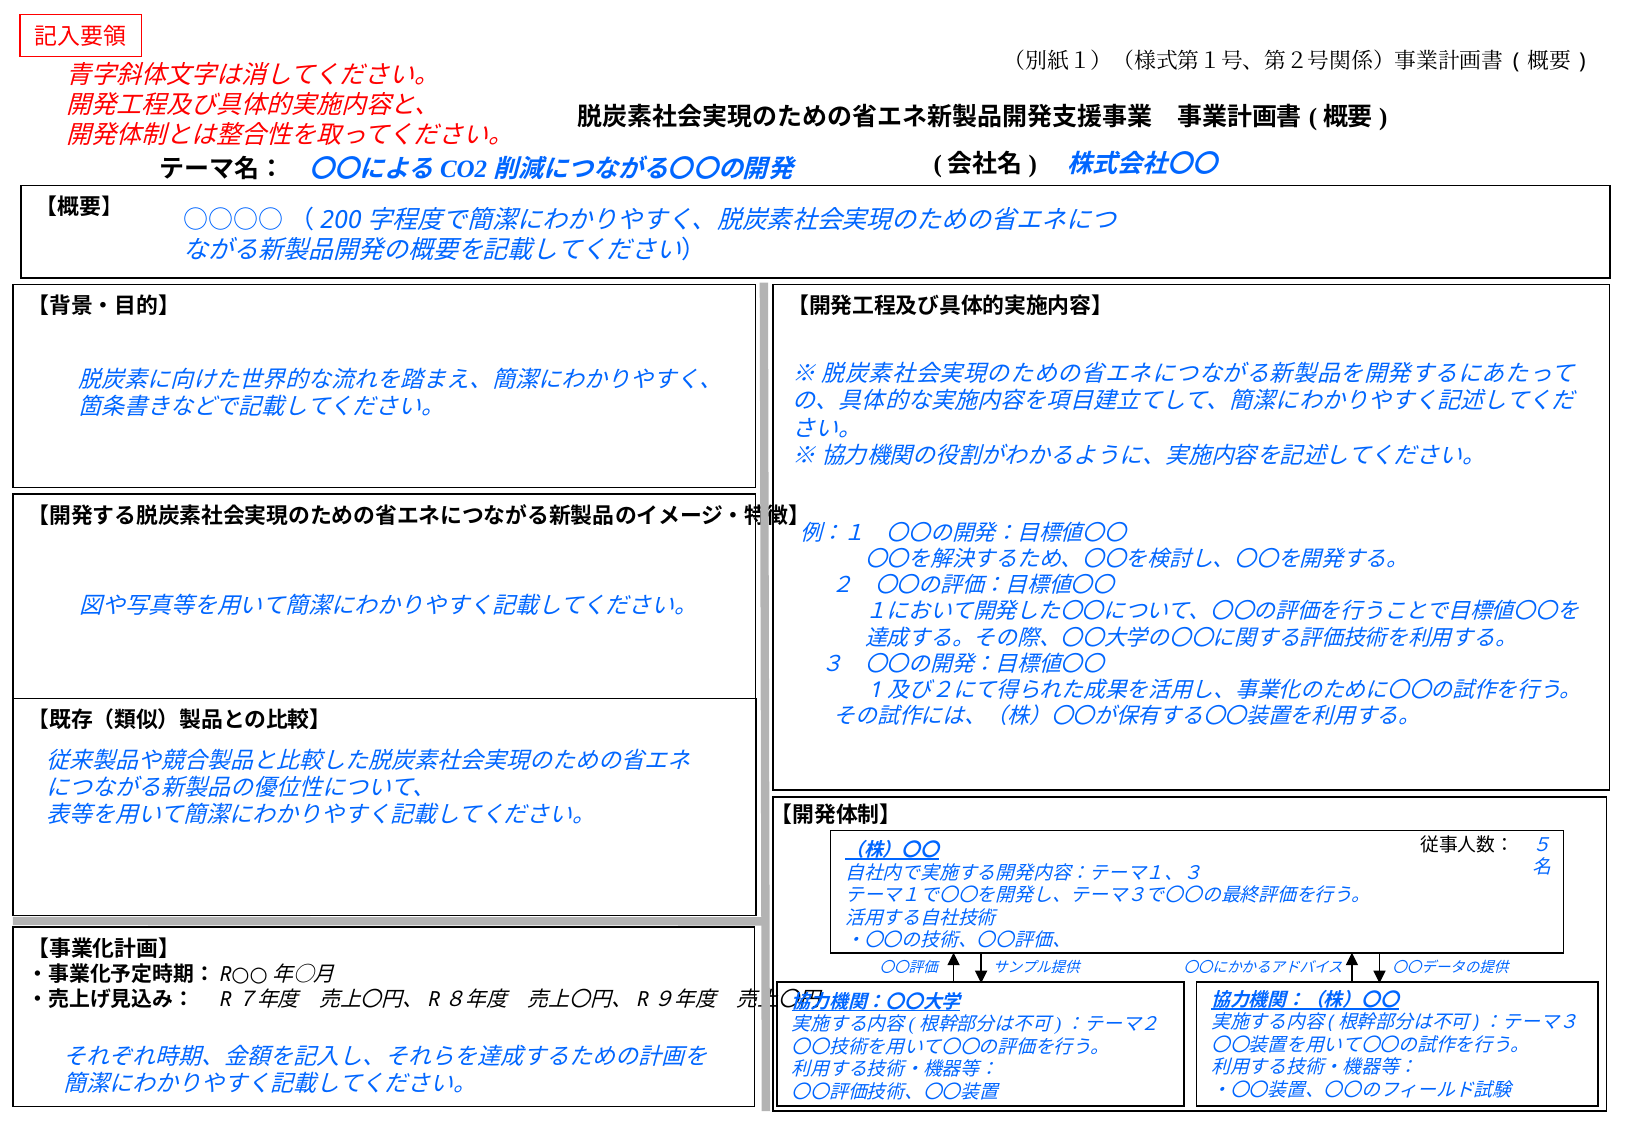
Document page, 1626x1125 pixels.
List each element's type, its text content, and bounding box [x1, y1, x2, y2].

text_box テーマ名： 〇〇によるCO2削減につながる〇〇の開発 [145, 145, 853, 185]
text_box 図や写真等を用いて簡潔にわかりやすく記載してください。 [64, 583, 713, 626]
text_box 〇〇評価 [864, 951, 953, 984]
text_box それぞれ時期、金額を記入し、それらを達成するための計画を 簡潔にわかりやすく記載してください。 [49, 1033, 729, 1104]
text_box サンプル提供 [978, 951, 1095, 984]
text_box 例：１ 〇〇の開発：目標値〇〇 〇〇を解決するため、〇〇を検討し、〇〇を開発する。 ２ 〇〇の評価：目標値〇〇 １において開発した〇〇について、〇〇の評価を行うことで目標値〇〇を 達成する。その際、〇〇大学の〇〇に関する評価技術を利用する。 ３ 〇〇の開発：目標値〇〇 1及び２にて得られた成果を活用し、事業化のために〇〇の試作を行う。 その試作には、（株）〇〇が保有する〇〇装置を利用する。 [785, 510, 1598, 736]
text_box 脱炭素に向けた世界的な流れを踏まえ、簡潔にわかりやすく、 箇条書きなどで記載してください。 [63, 356, 738, 427]
text_box (会社名) 株式会社〇〇 [918, 140, 1245, 185]
text_box 【概要】 [21, 185, 1610, 278]
text_box 〇〇にかかるアドバイス [1168, 951, 1358, 984]
text_box 〇〇データの提供 [1377, 951, 1524, 984]
text_box 脱炭素社会実現のための省エネ新製品開発支援事業 事業計画書(概要) [542, 93, 1436, 138]
text_box 【背景・目的】 [13, 284, 756, 488]
text_box （別紙１）（様式第１号、第２号関係）事業計画書(概要) [962, 39, 1625, 81]
text_box 青字斜体文字は消してください。 開発工程及び具体的実施内容と、 開発体制とは整合性を取ってください。 [51, 50, 542, 156]
text_box [772, 797, 1607, 1112]
text_box 協力機関：（株）〇〇 実施する内容(根幹部分は不可)：テーマ３ 〇〇装置を用いて〇〇の試作を行う。 利用する技術・機器等： ・〇〇装置、〇〇のフィールド試験 [1196, 981, 1598, 1106]
text_box 【既存（類似）製品との比較】 [12, 698, 756, 916]
text_box ※脱炭素社会実現のための省エネにつながる新製品を開発するにあたっての、具体的な実施内容を項目建立てして、簡潔にわかりやすく記述してください。 ※協力機関の役割がわかるように、実施内容を記述してください。 [777, 350, 1591, 476]
text_box 【事業化計画】 ・事業化予定時期：R○○年○月 ・売上げ見込み： R７年度 売上〇円、R８年度 売上〇円、R９年度 売上〇円 [13, 928, 755, 1107]
text_box 従来製品や競合製品と比較した脱炭素社会実現のための省エネ につながる新製品の優位性について、 表等を用いて簡潔にわかりやすく記載してください。 [31, 737, 706, 863]
text_box 【開発工程及び具体的実施内容】 [772, 284, 1610, 791]
text_box 従事人数： ５名 [1416, 832, 1552, 878]
text_box 【開発する脱炭素社会実現のための省エネにつながる新製品のイメージ・特徴】 [13, 494, 756, 699]
text_box ○○○○（200字程度で簡潔にわかりやすく、脱炭素社会実現のための省エネにつながる新製品開発の概要を記載してください） [168, 196, 1146, 271]
text_box 協力機関：〇〇大学 実施する内容(根幹部分は不可)：テーマ２ 〇〇技術を用いて〇〇の評価を行う。 利用する技術・機器等： 〇〇評価技術、〇〇装置 [776, 982, 1185, 1106]
text_box 【開発体制】 [771, 801, 952, 828]
text_box 記入要領 [19, 14, 142, 57]
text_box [763, 282, 767, 1112]
